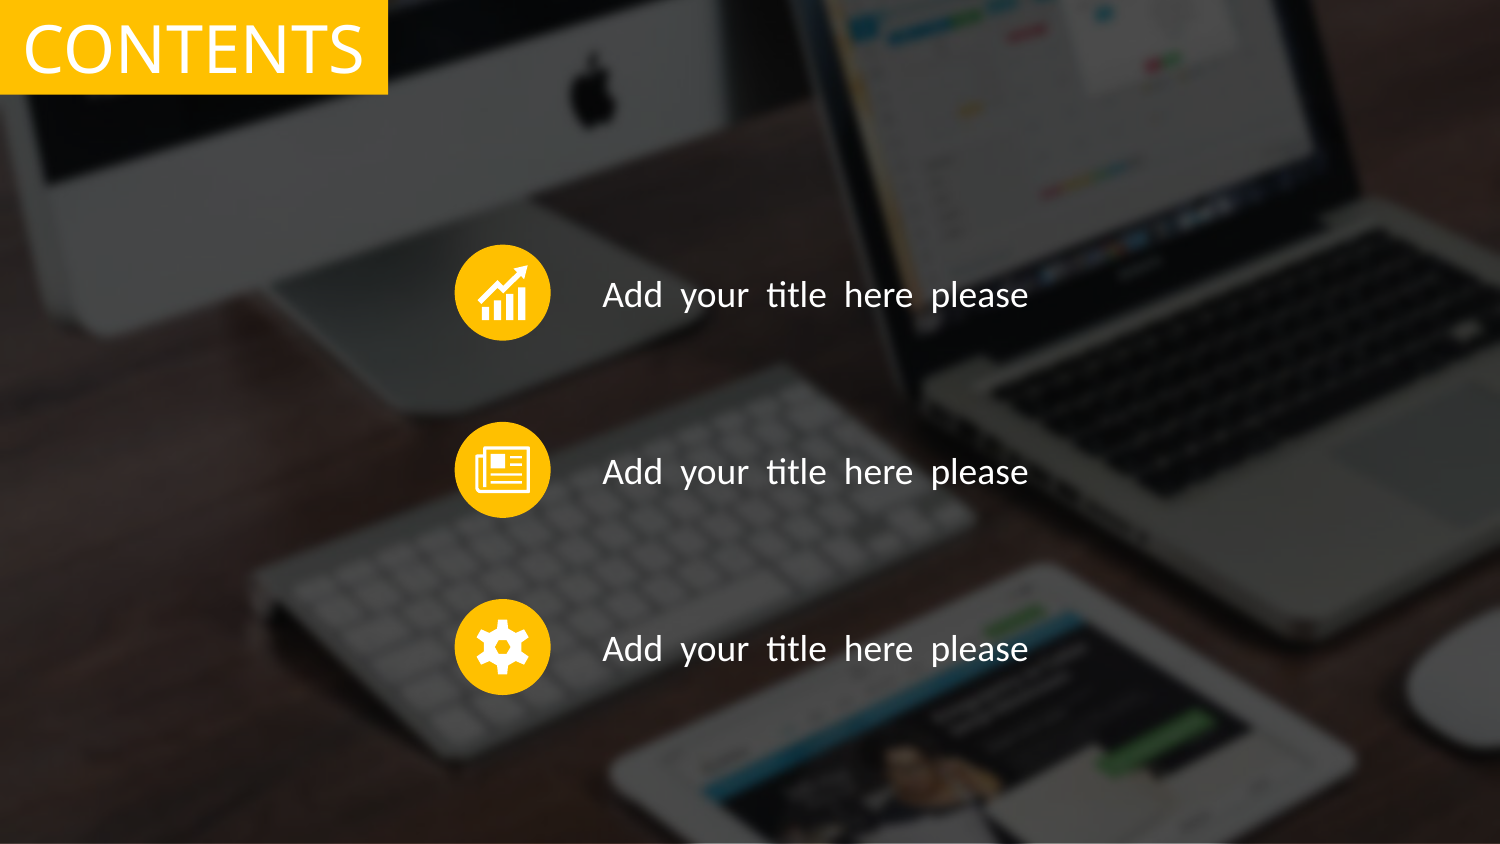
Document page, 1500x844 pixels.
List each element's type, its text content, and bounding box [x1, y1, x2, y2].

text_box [475, 446, 531, 494]
text_box Add your title here please [587, 616, 1053, 677]
text_box Add your title here please [587, 439, 1053, 500]
text_box [452, 242, 553, 343]
picture [0, 0, 1500, 844]
text_box [476, 619, 529, 675]
text_box Add your title here please [587, 262, 1053, 323]
text_box [452, 596, 553, 698]
text_box CONTENTS [0, 0, 389, 95]
text_box [452, 419, 553, 520]
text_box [477, 264, 528, 321]
